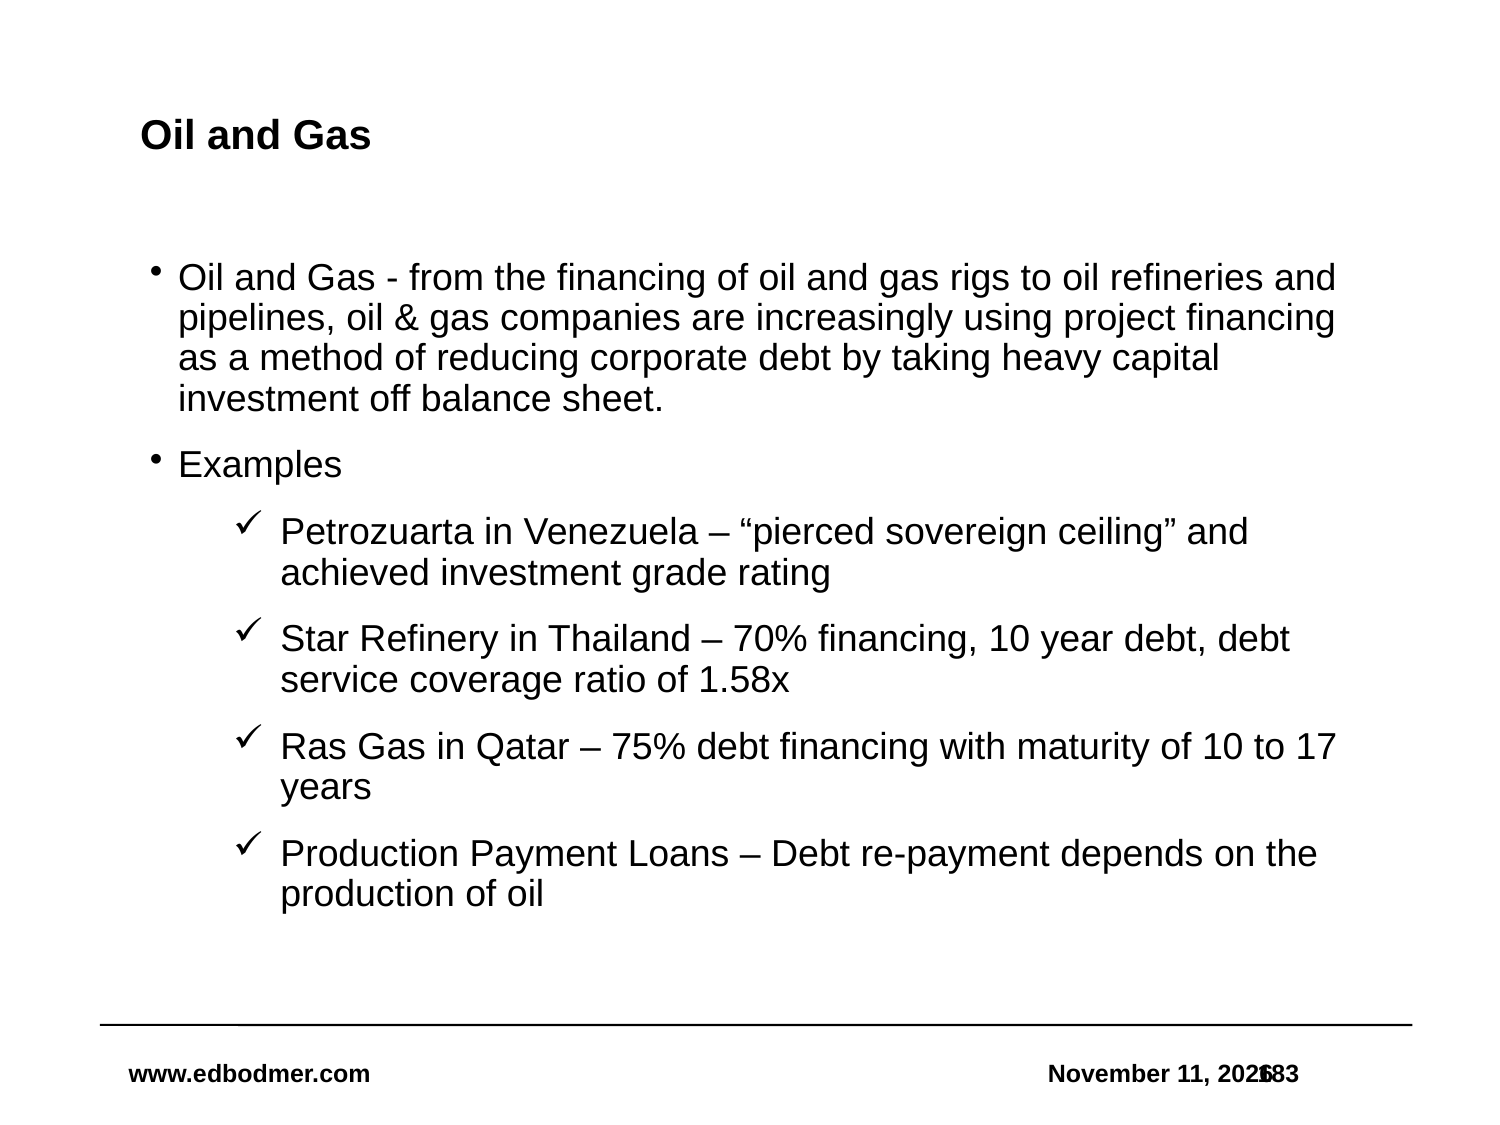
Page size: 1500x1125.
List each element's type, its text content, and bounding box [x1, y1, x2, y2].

title Oil and Gas [124, 99, 1288, 226]
list Oil and Gas - from the financing of oil and gas rigs to oil refineries and pipelines, oil & gas companies are increasingly using project financing as a method of reducing corporate debt by taking heavy capital investment off balance sheet. Examples Petrozuarta in Venezuela – “pierced sovereign ceiling” and achieved investment grade rating Star Refinery in Thailand – 70% financing, 10 year debt, debt service coverage ratio of 1.58x Ras Gas in Qatar – 75% debt financing with maturity of 10 to 17 years Production Payment Loans – Debt re-payment depends on the production of oil [124, 249, 1376, 1001]
